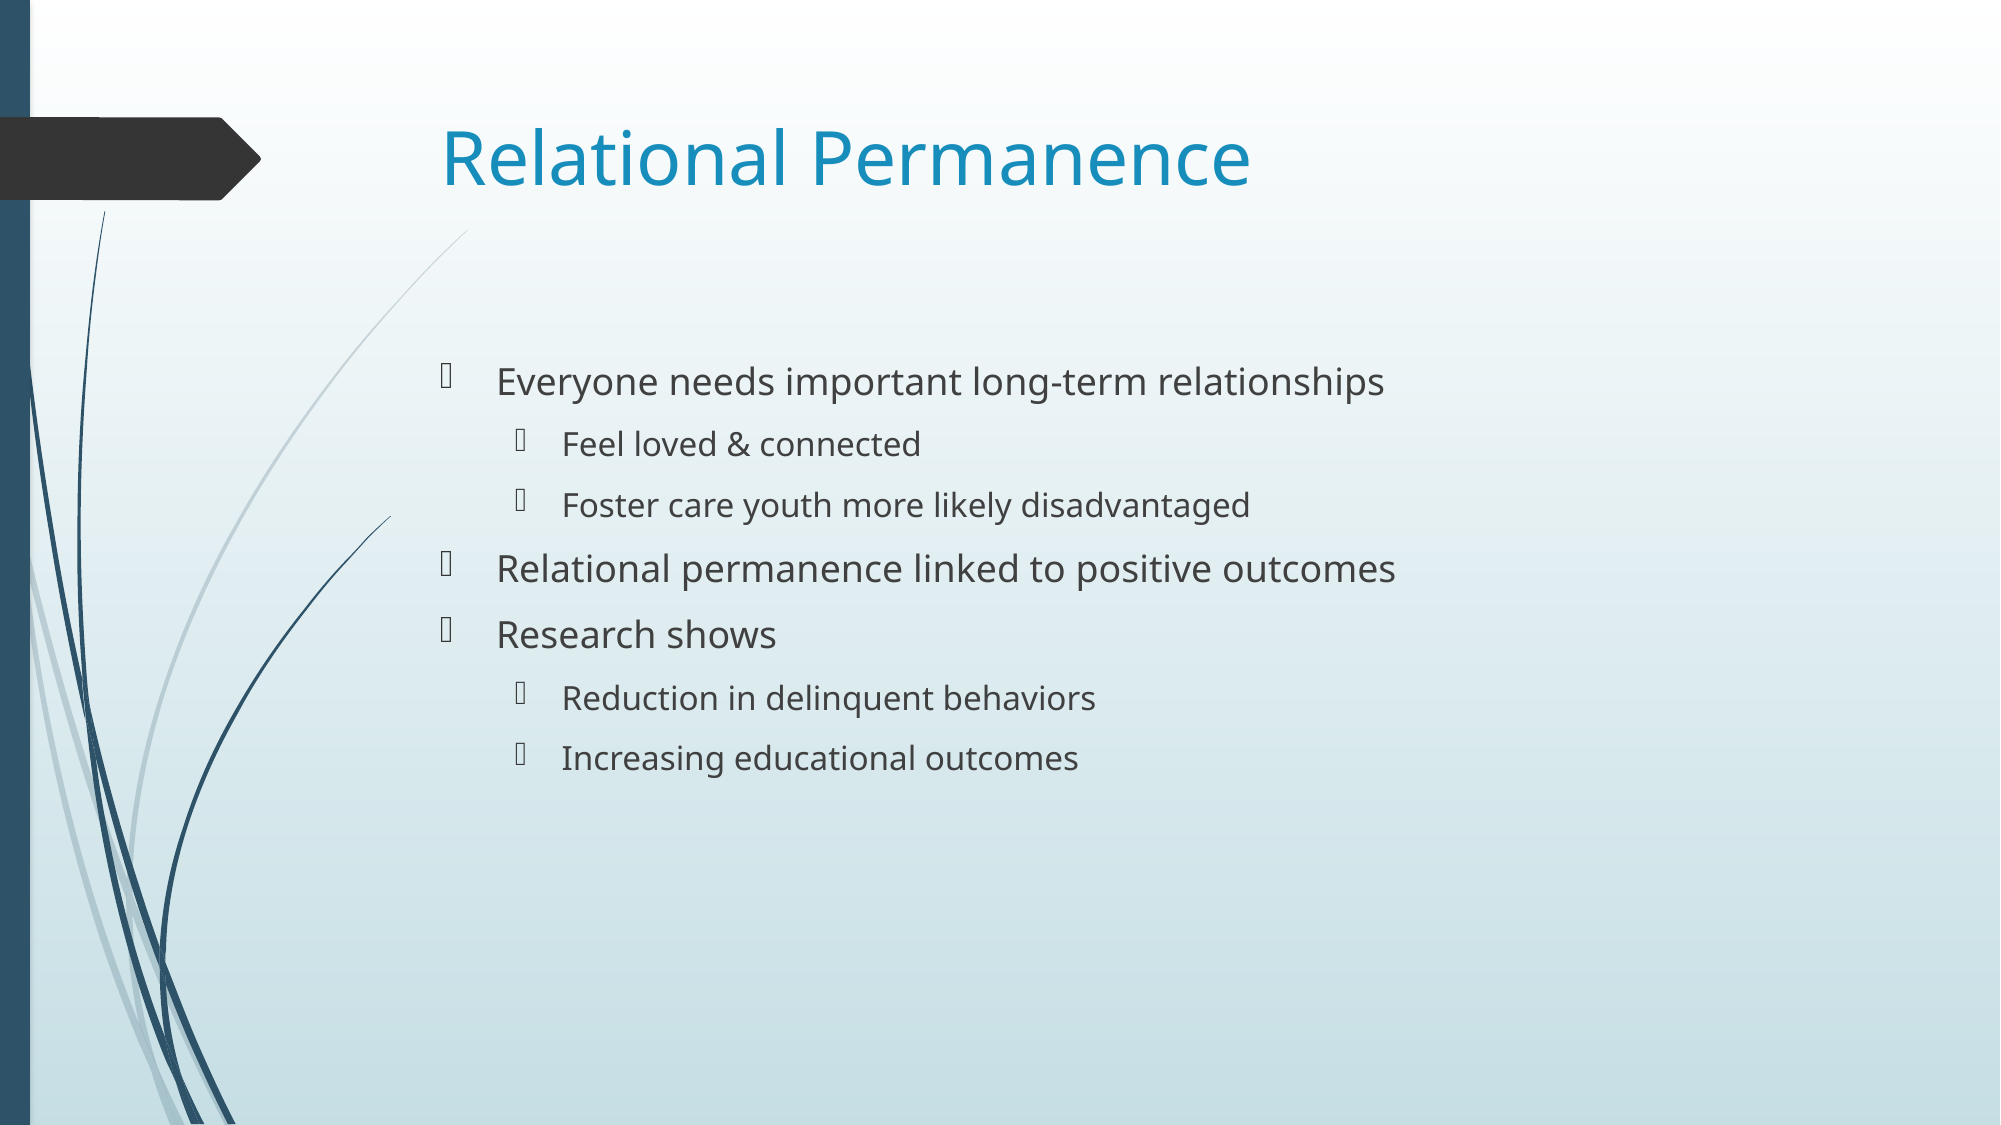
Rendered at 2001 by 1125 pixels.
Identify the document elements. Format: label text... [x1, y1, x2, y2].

title Relational Permanence [425, 102, 1888, 313]
list Everyone needs important long-term relationships Feel loved & connected Foster care youth more likely disadvantaged Relational permanence linked to positive outcomes Research shows Reduction in delinquent behaviors Increasing educational outcomes [424, 350, 1888, 970]
